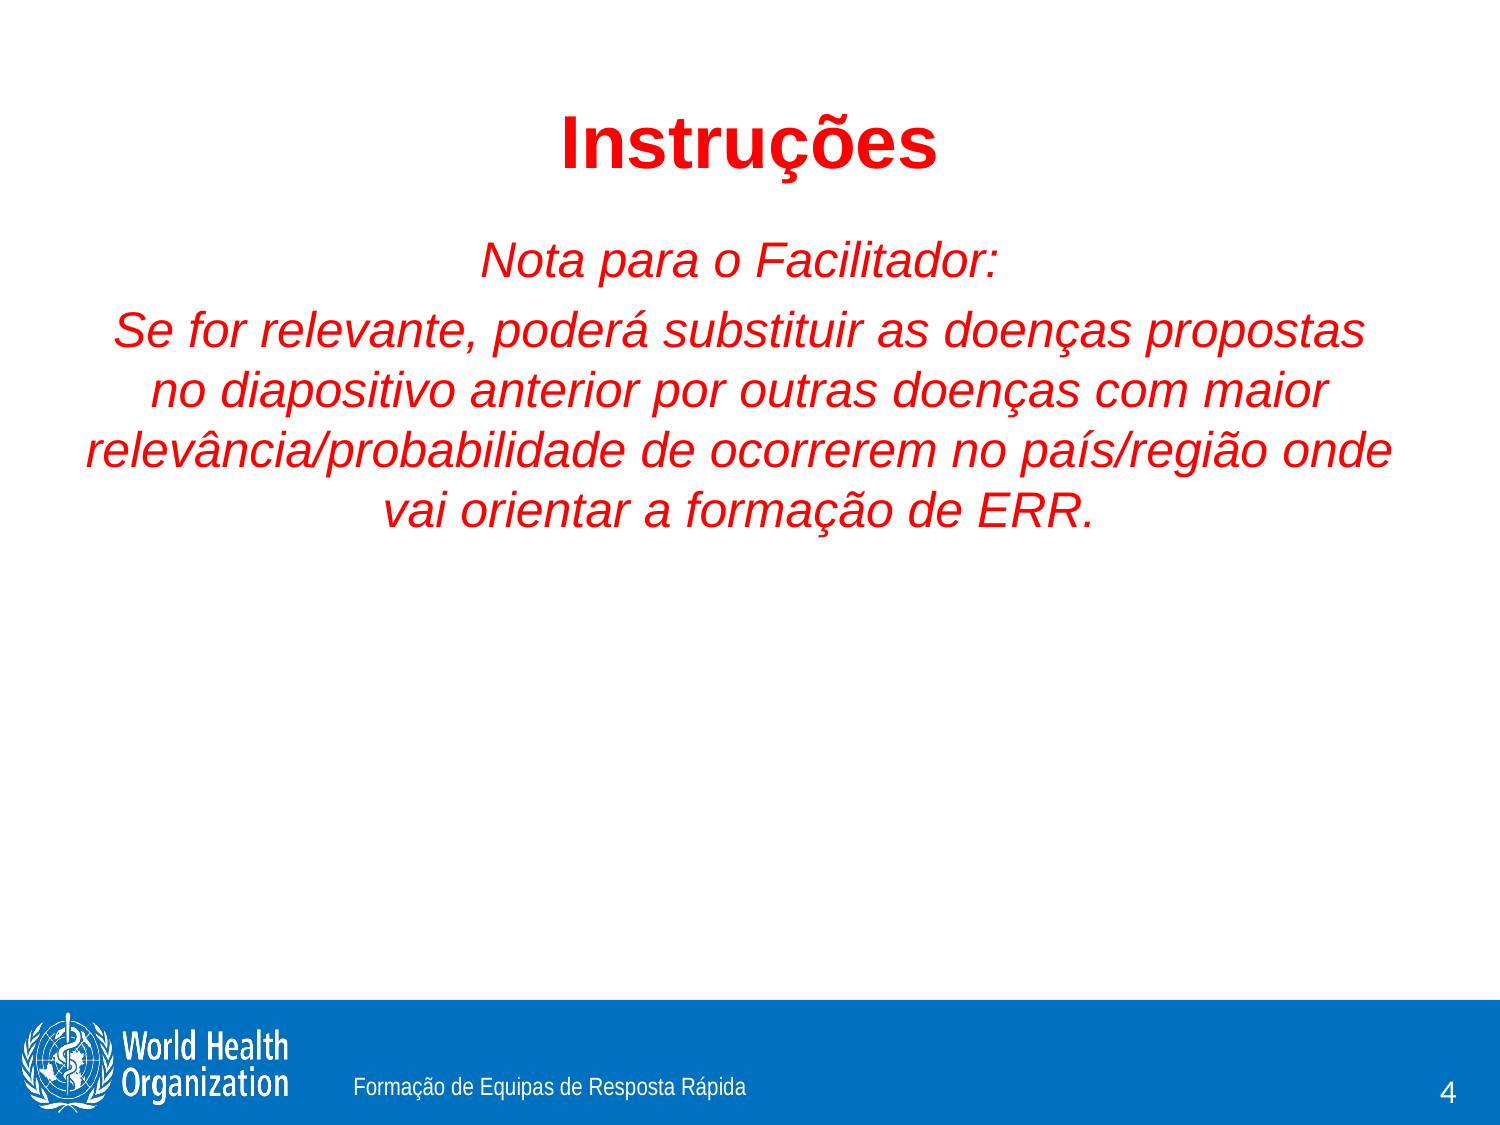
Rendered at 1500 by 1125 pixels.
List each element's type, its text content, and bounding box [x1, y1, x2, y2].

list Nota para o Facilitador: Se for relevante, poderá substituir as doenças propostas no diapositivo anterior por outras doenças com maior relevância/probabilidade de ocorrerem no país/região onde vai orientar a formação de ERR. [64, 219, 1415, 1028]
title Instruções [75, 45, 1425, 233]
picture [21, 1012, 288, 1113]
